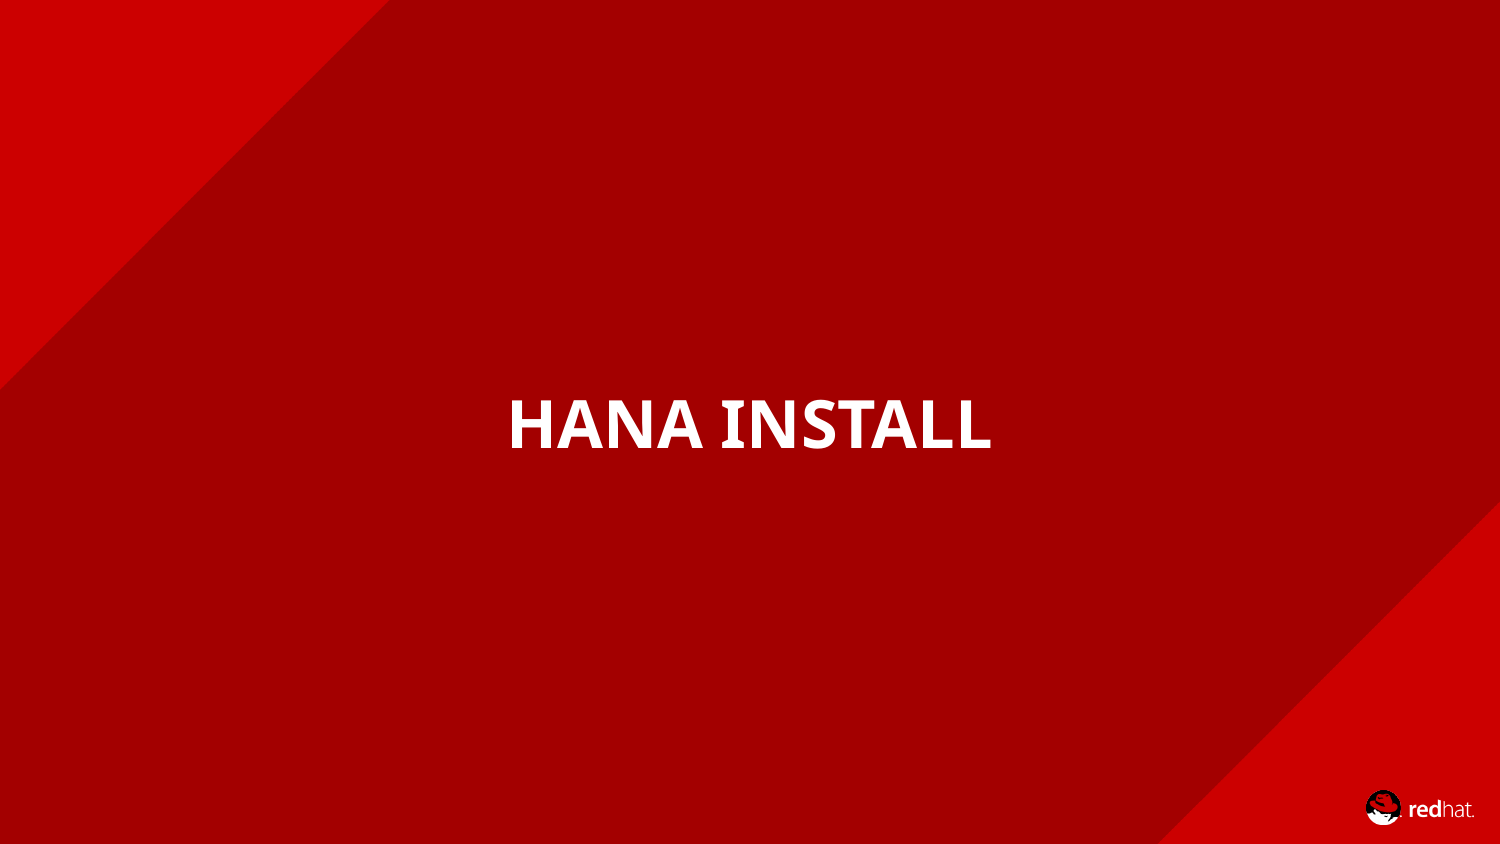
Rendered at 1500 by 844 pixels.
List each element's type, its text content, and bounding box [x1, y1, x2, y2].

title HANA INSTALL [135, 272, 1365, 572]
picture [0, 0, 1500, 844]
